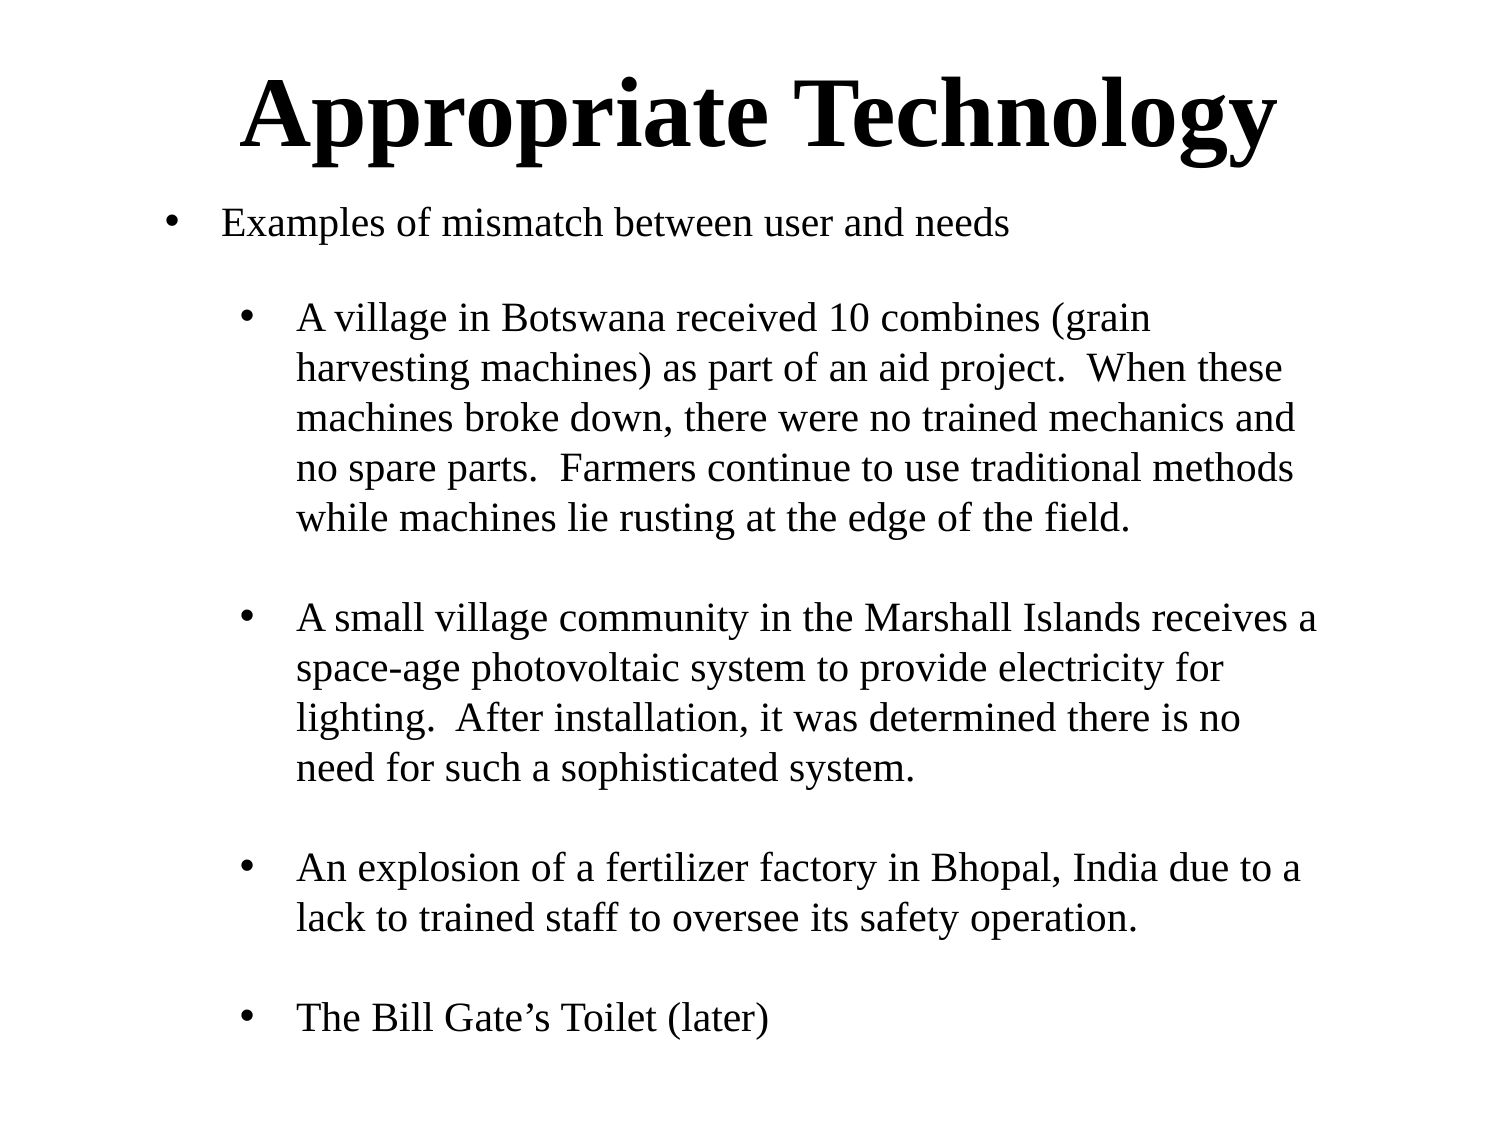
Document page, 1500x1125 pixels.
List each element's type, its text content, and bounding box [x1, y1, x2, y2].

text_box Examples of mismatch between user and needs A village in Botswana received 10 combines (grain harvesting machines) as part of an aid project. When these machines broke down, there were no trained mechanics and no spare parts. Farmers continue to use traditional methods while machines lie rusting at the edge of the field. A small village community in the Marshall Islands receives a space-age photovoltaic system to provide electricity for lighting. After installation, it was determined there is no need for such a sophisticated system. An explosion of a fertilizer factory in Bhopal, India due to a lack to trained staff to oversee its safety operation. The Bill Gate’s Toilet (later) [149, 187, 1338, 1048]
title Appropriate Technology [37, 24, 1482, 188]
